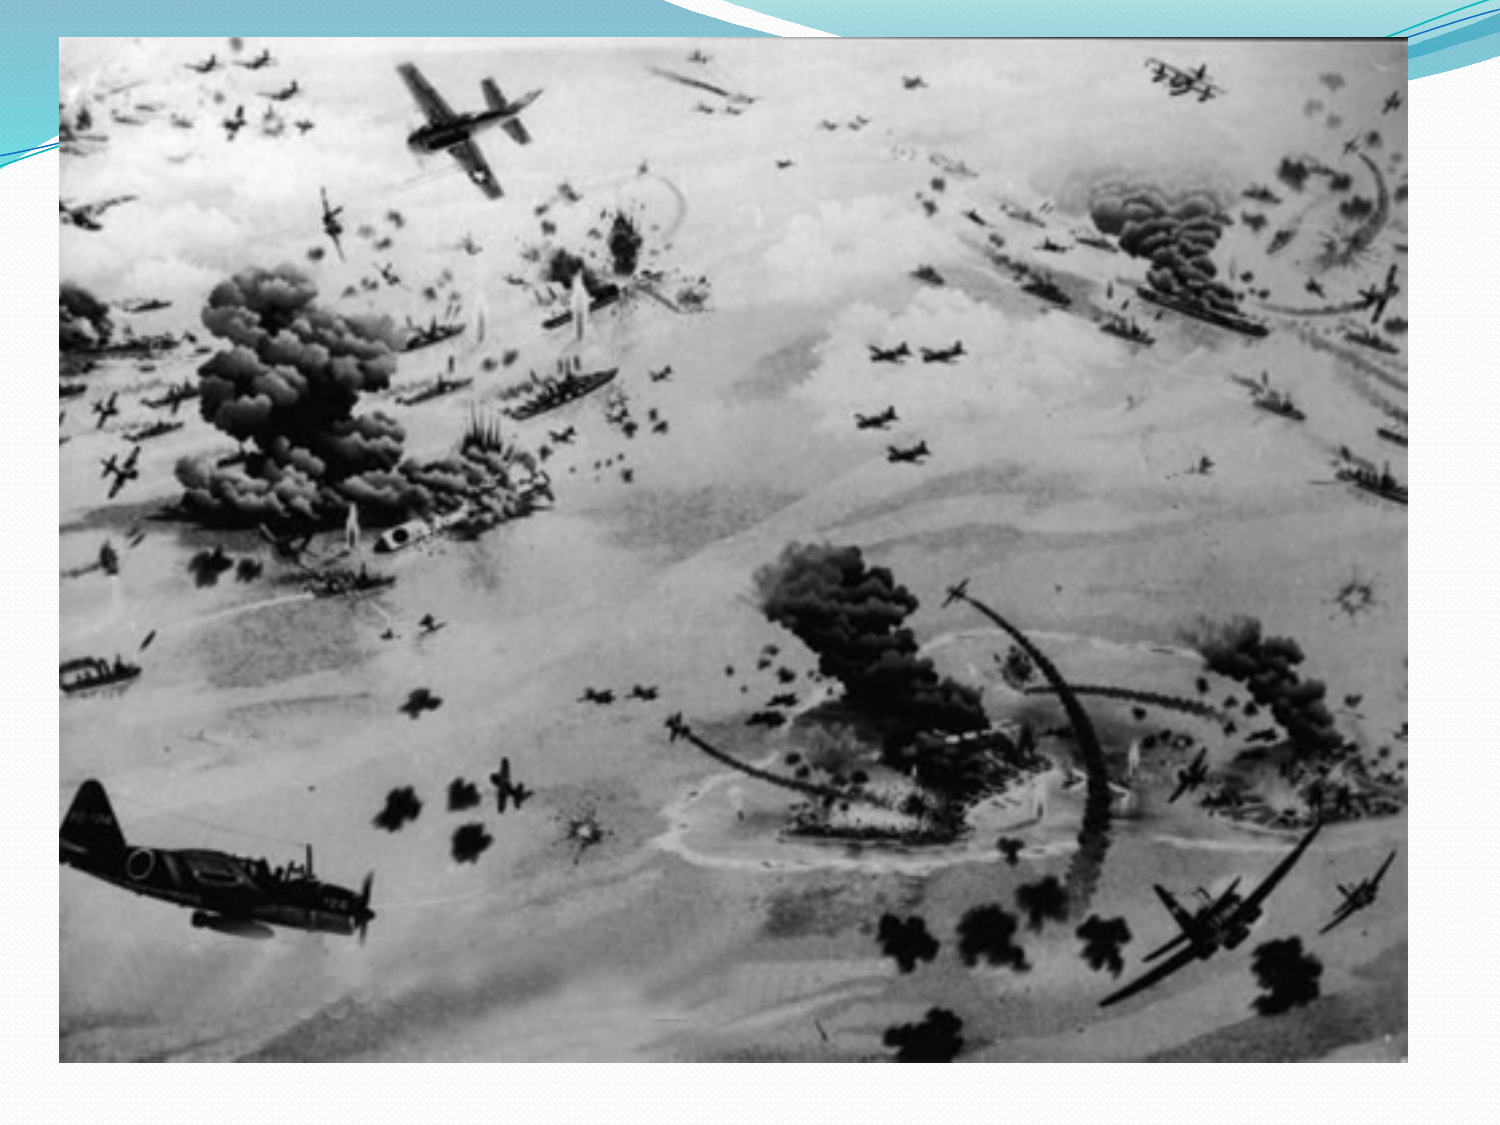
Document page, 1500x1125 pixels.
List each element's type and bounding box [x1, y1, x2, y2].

picture [58, 37, 1408, 1063]
